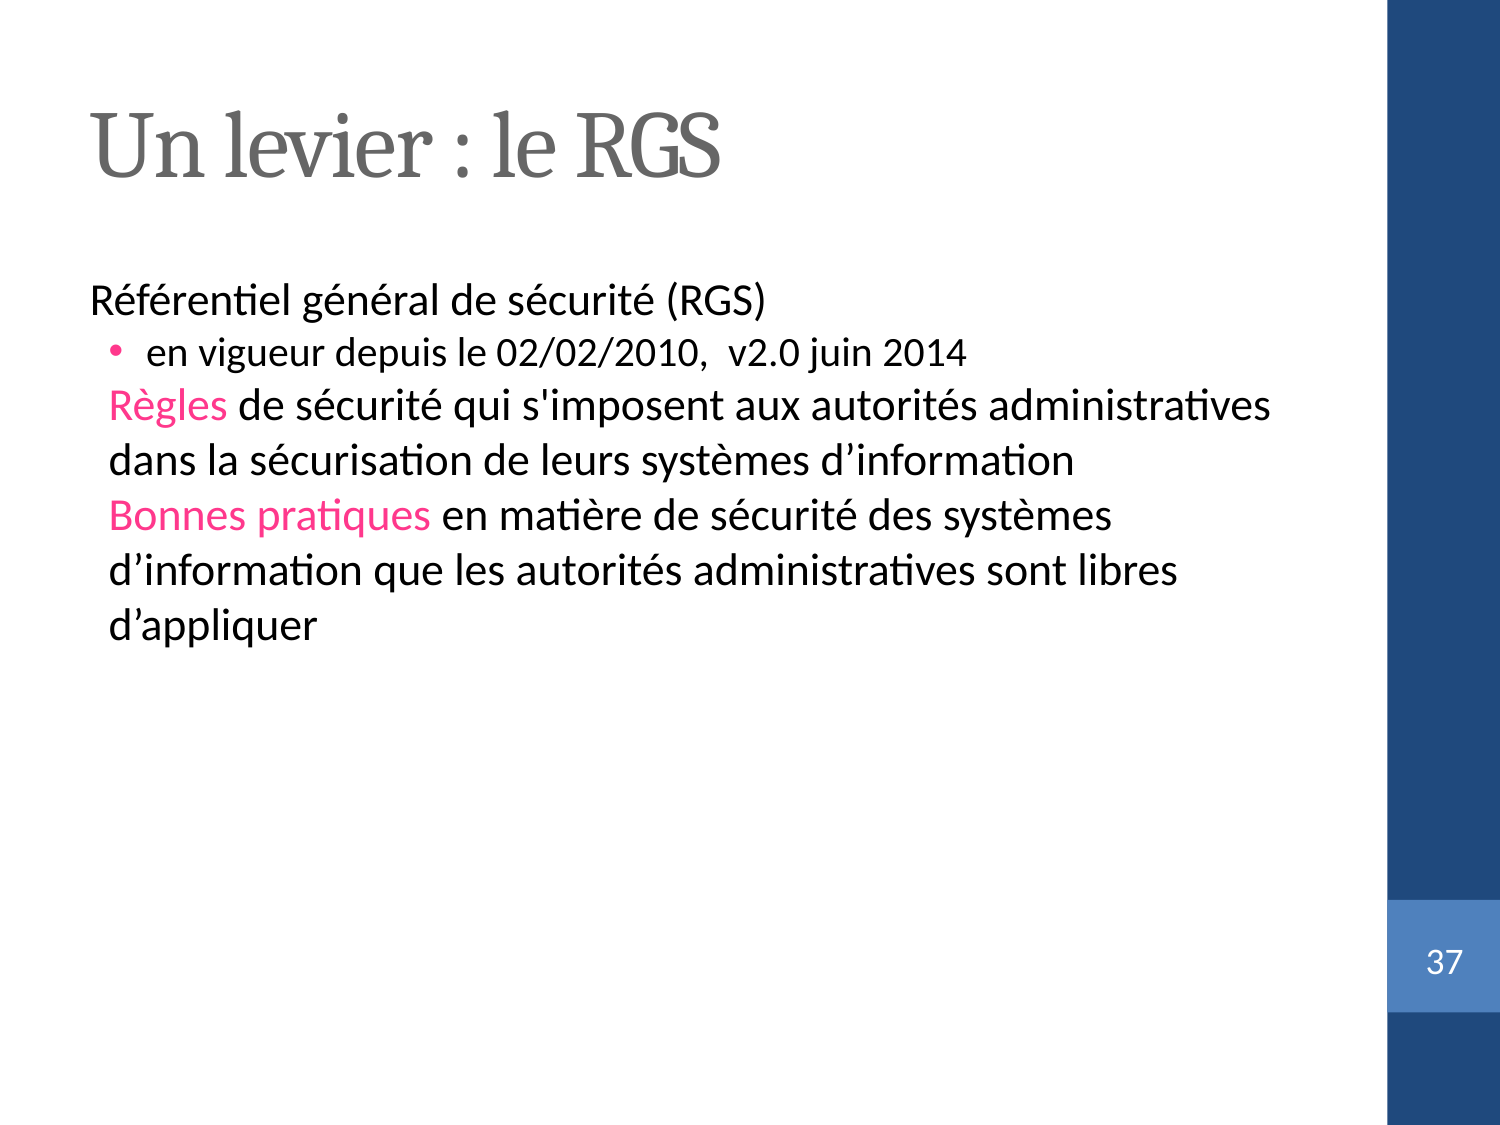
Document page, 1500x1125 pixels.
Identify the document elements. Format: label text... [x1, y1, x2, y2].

text_box Référentiel général de sécurité (RGS) en vigueur depuis le 02/02/2010, v2.0 juin 2014 Règles de sécurité qui s'imposent aux autorités administratives dans la sécurisation de leurs systèmes d’information Bonnes pratiques en matière de sécurité des systèmes d’information que les autorités administratives sont libres d’appliquer [74, 262, 1325, 1050]
text_box Un levier : le RGS [74, 45, 1325, 233]
text_box <numéro> [1399, 926, 1490, 992]
